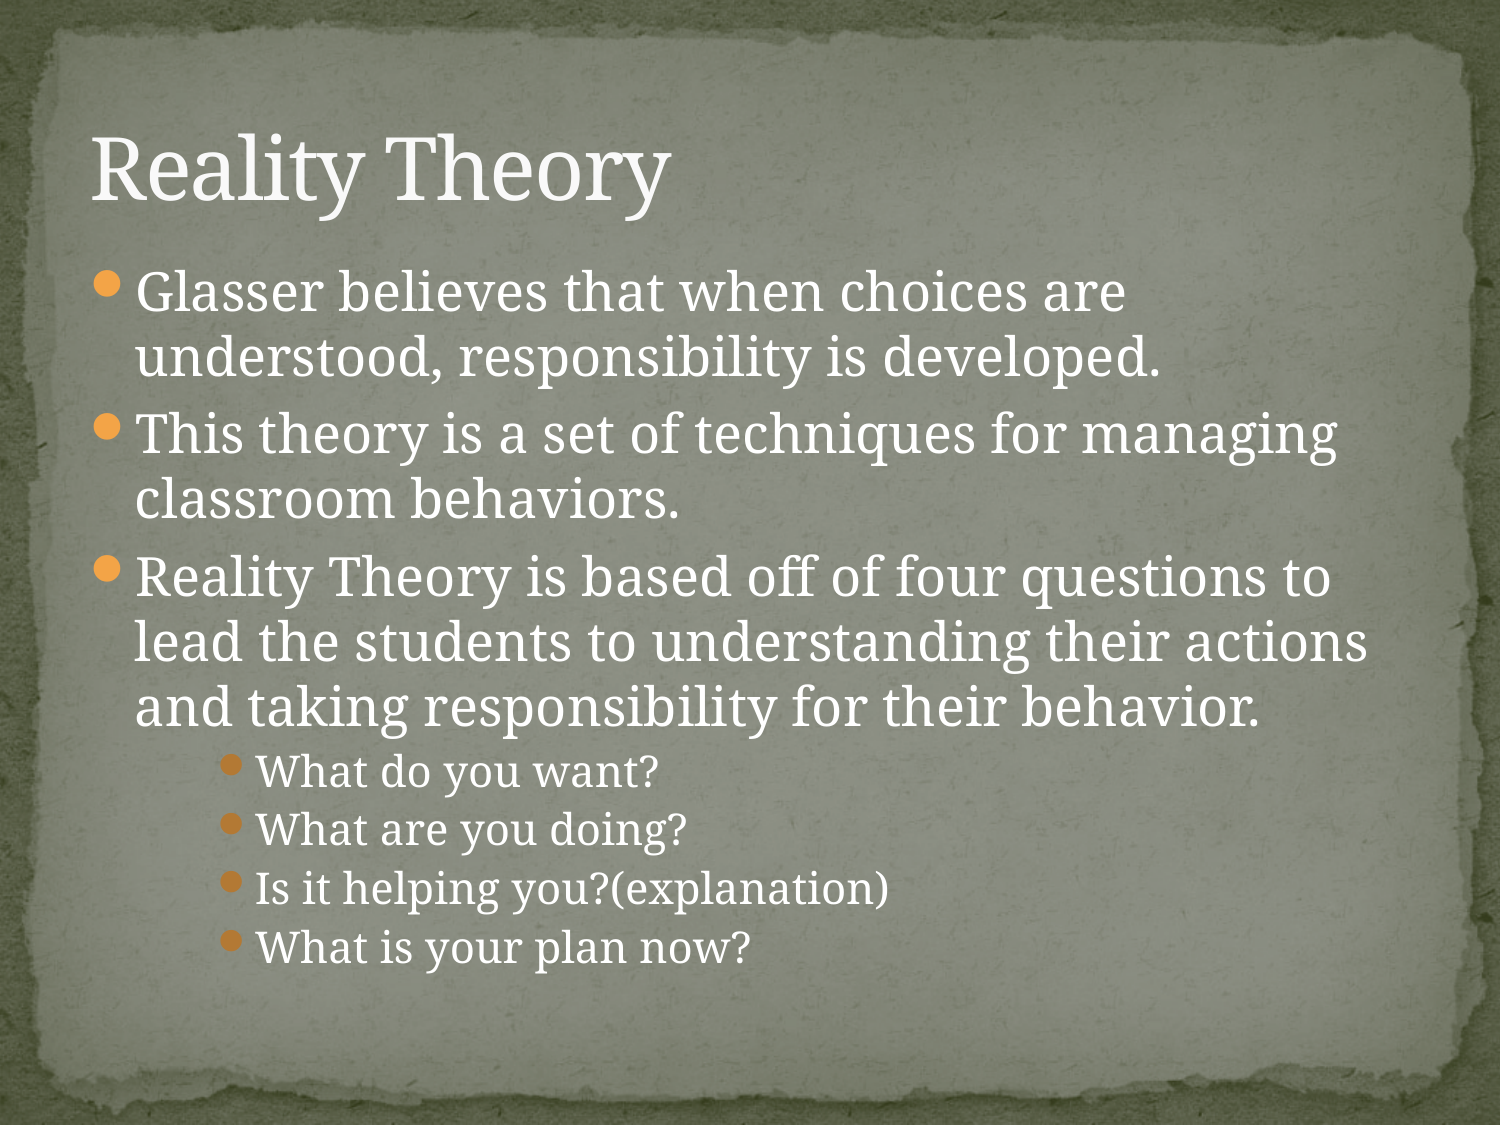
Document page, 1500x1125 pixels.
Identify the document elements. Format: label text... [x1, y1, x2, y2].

list Glasser believes that when choices are understood, responsibility is developed. This theory is a set of techniques for managing classroom behaviors. Reality Theory is based off of four questions to lead the students to understanding their actions and taking responsibility for their behavior. What do you want? What are you doing? Is it helping you?(explanation) What is your plan now? [75, 249, 1425, 1000]
title Reality Theory [74, 24, 1425, 225]
